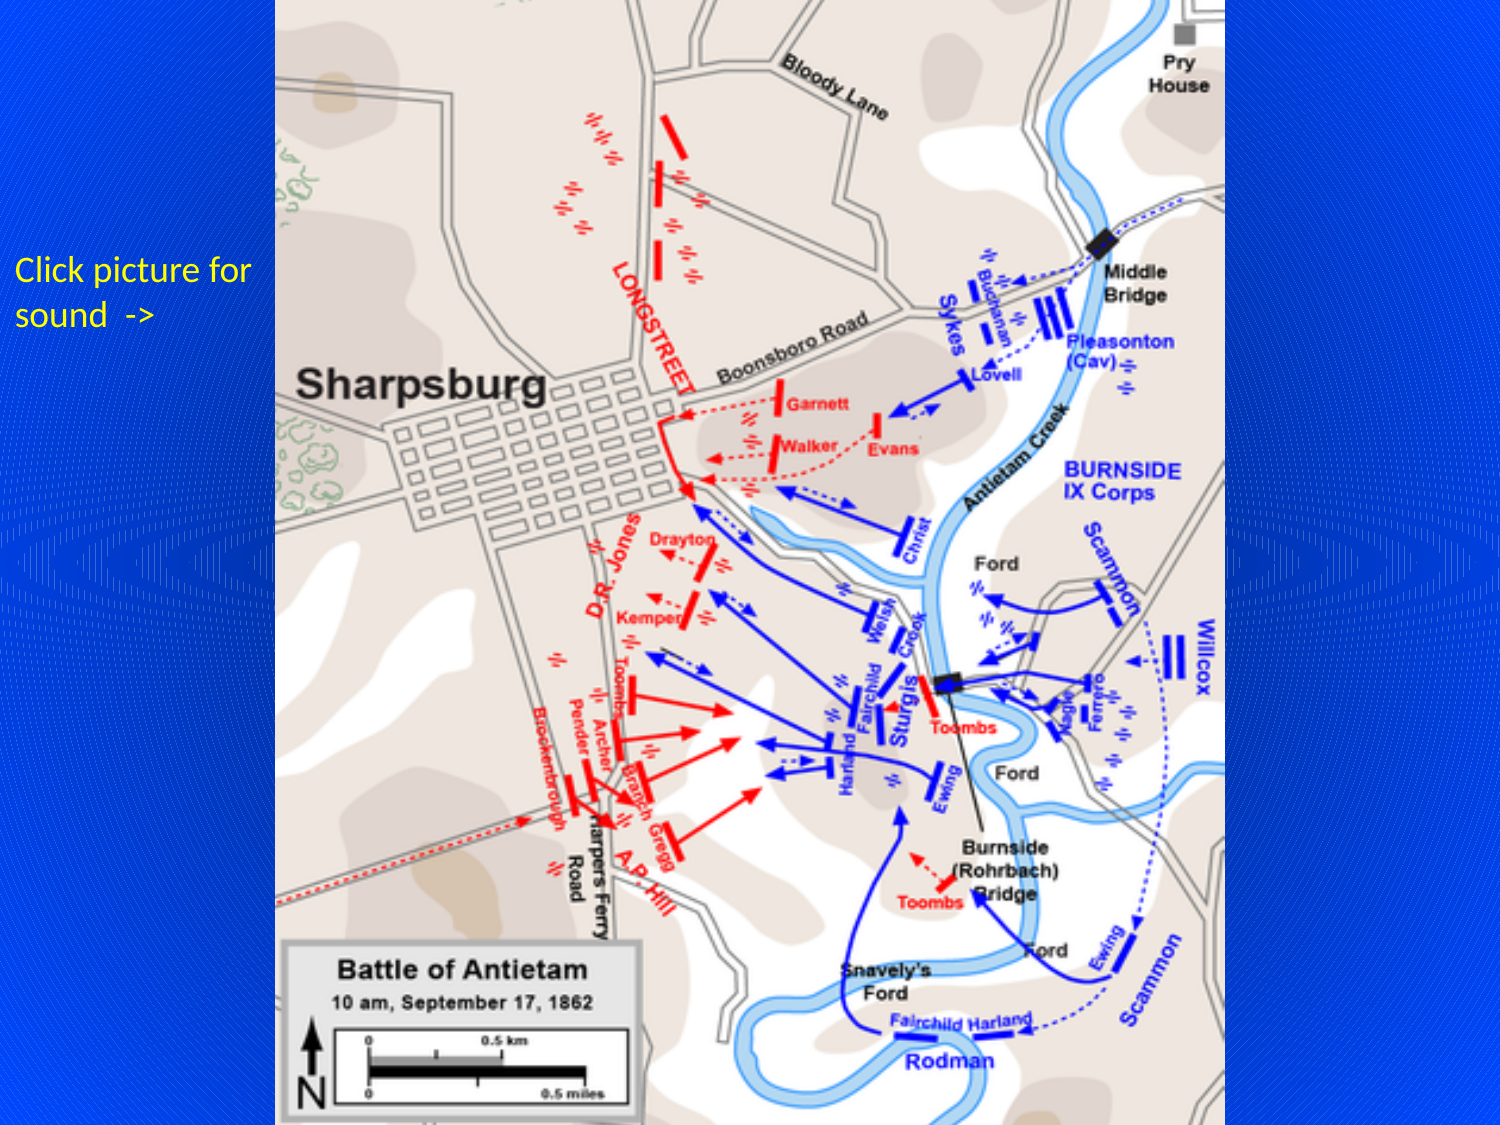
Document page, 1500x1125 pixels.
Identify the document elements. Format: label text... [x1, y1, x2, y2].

picture [274, 0, 1226, 1125]
text_box Click picture for sound -> [0, 237, 269, 343]
